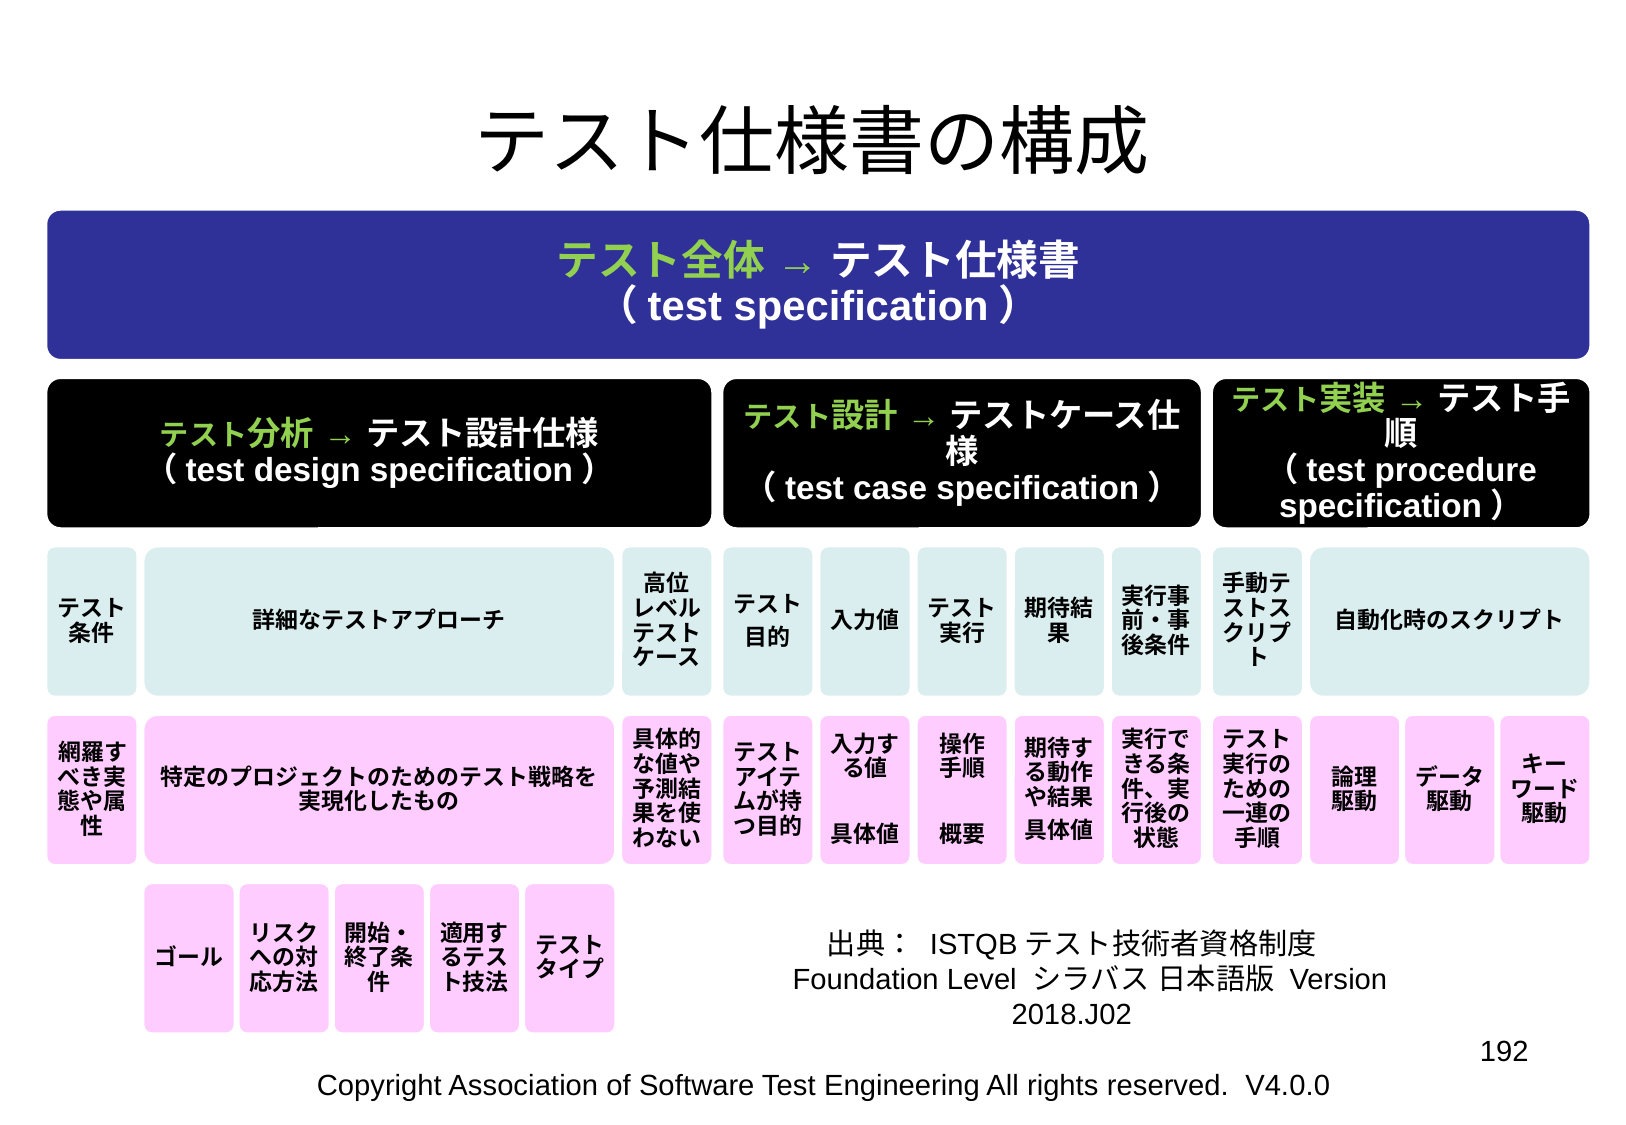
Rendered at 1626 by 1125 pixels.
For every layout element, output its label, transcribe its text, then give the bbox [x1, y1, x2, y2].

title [81, 45, 1544, 208]
slide_number ‹#› [1164, 1043, 1544, 1103]
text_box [44, 208, 1592, 1038]
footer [233, 1058, 1415, 1103]
